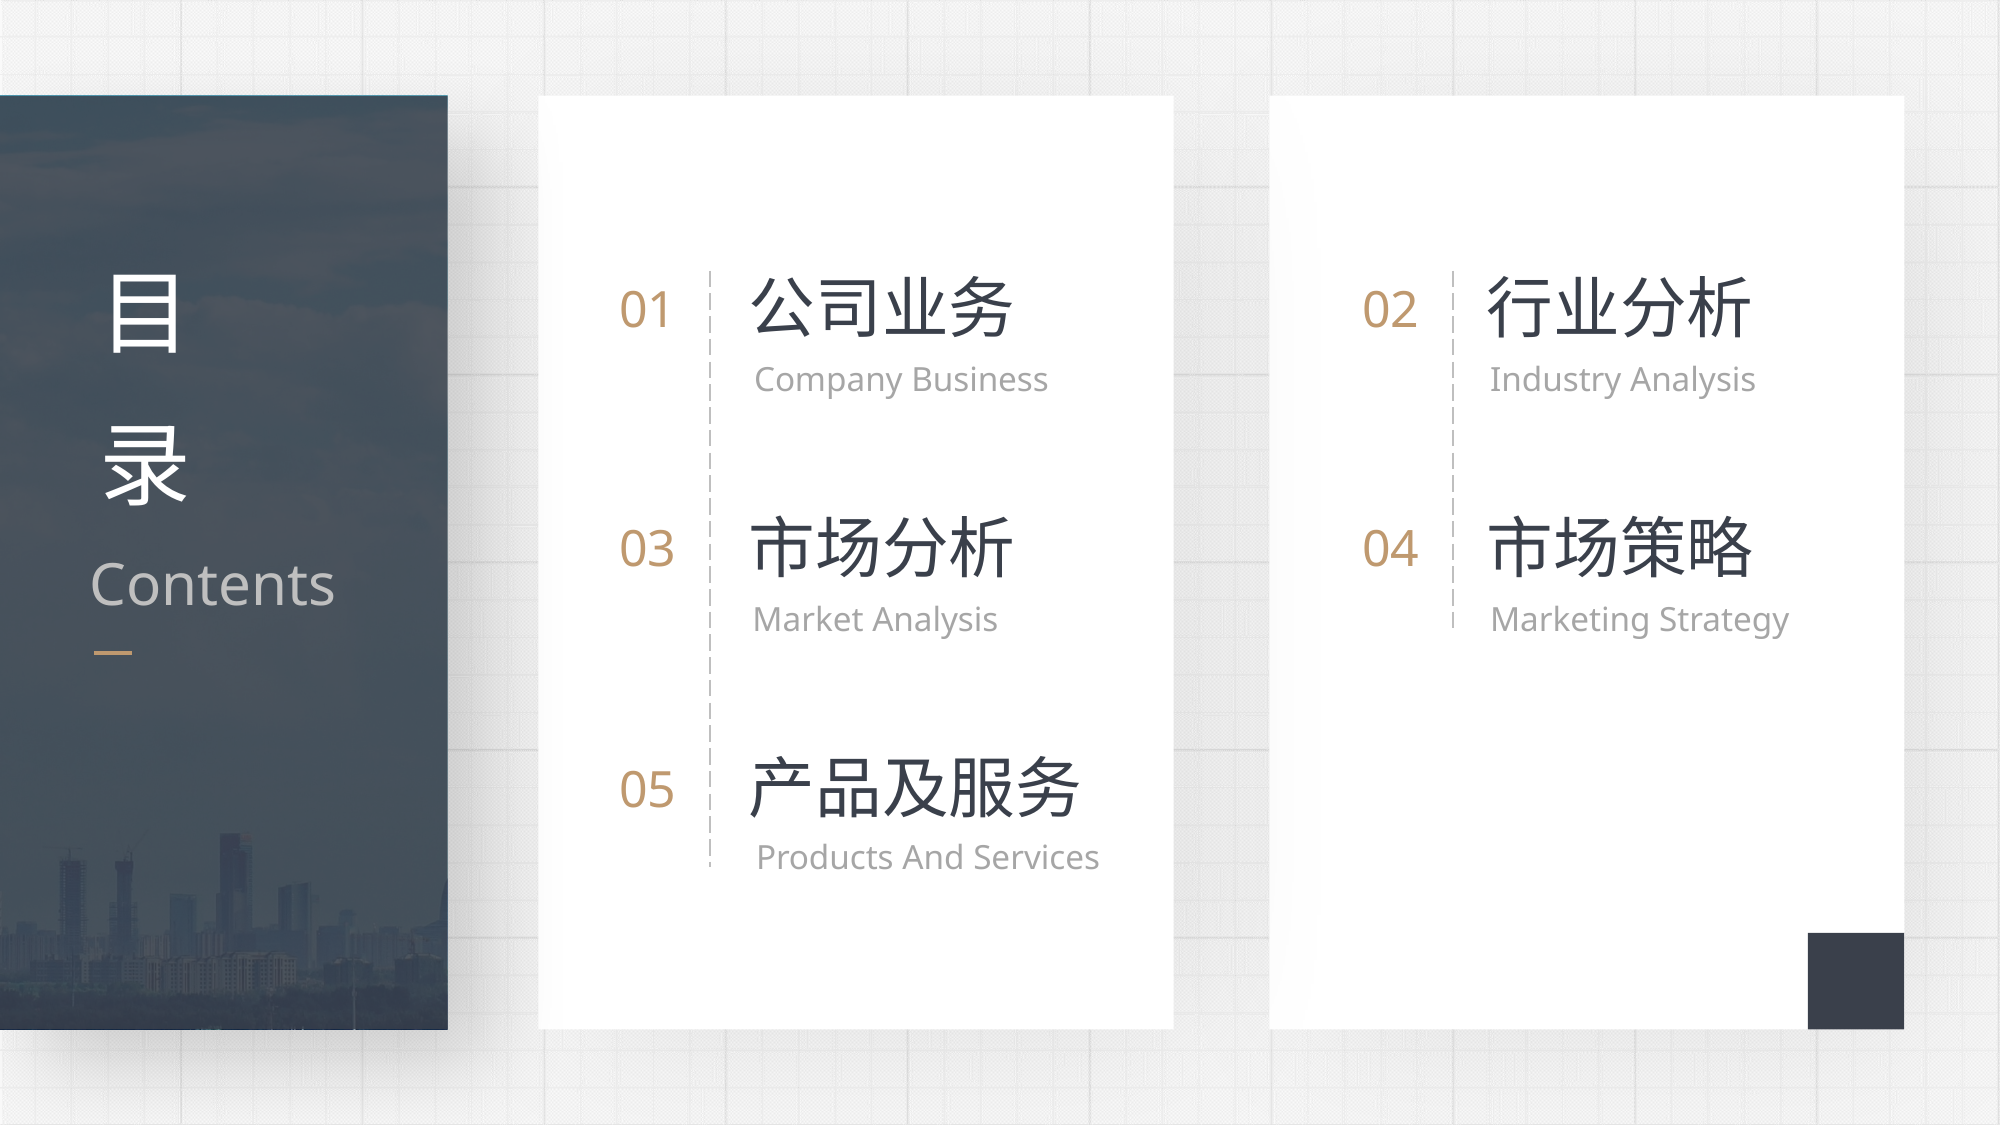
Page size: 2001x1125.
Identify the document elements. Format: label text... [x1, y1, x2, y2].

text_box Marketing Strategy [1475, 590, 1805, 646]
text_box Products And Services [741, 828, 1116, 884]
text_box 04 [1330, 508, 1452, 584]
text_box 行业分析 [1471, 258, 1850, 353]
text_box 市场分析 [733, 498, 1113, 594]
text_box Industry Analysis [1475, 350, 1772, 406]
text_box 05 [587, 749, 709, 825]
text_box [1268, 95, 1905, 1030]
picture [0, 0, 2000, 1125]
text_box [1807, 932, 1905, 1030]
text_box 公司业务 [733, 258, 1113, 353]
text_box 01 [587, 270, 709, 345]
text_box 02 [1330, 270, 1452, 345]
text_box Market Analysis [737, 590, 1015, 646]
text_box 市场策略 [1471, 498, 1850, 594]
text_box [537, 95, 1175, 1030]
text_box 产品及服务 [733, 738, 1113, 834]
text_box Company Business [739, 350, 1065, 406]
text_box 03 [587, 508, 709, 584]
